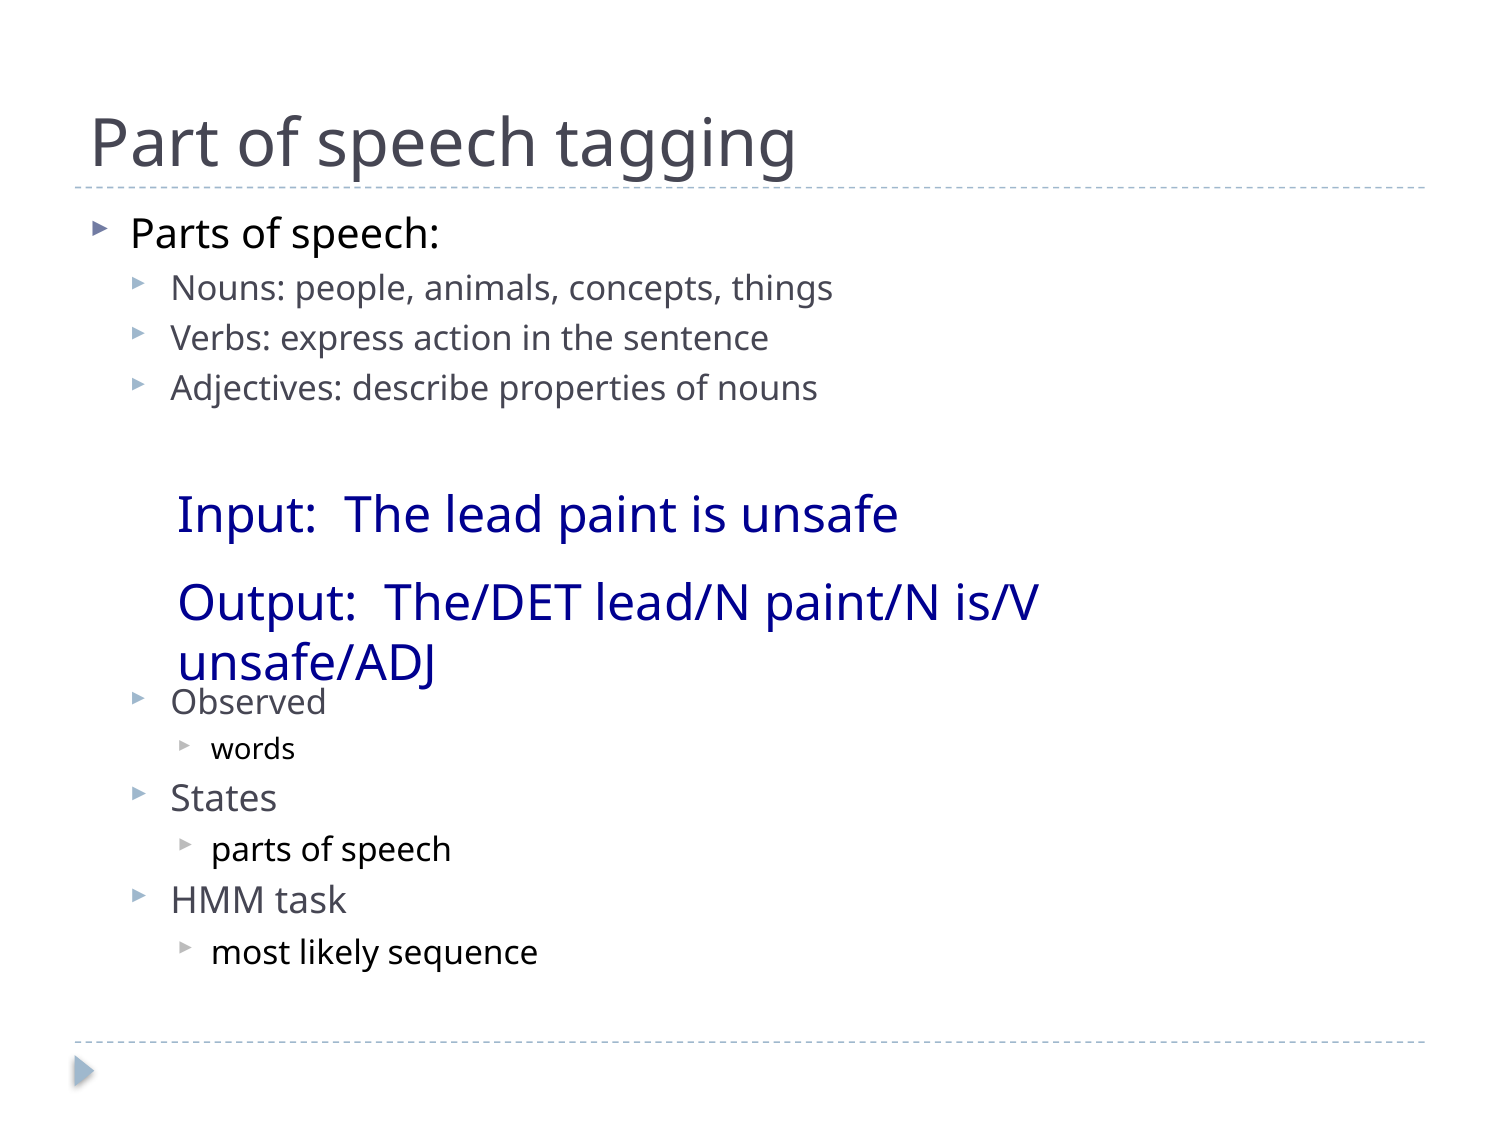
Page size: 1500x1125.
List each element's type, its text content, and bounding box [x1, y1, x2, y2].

text_box Input: The lead paint is unsafe [162, 474, 963, 550]
text_box Output: The/DET lead/N paint/N is/V unsafe/ADJ [162, 563, 1300, 698]
list Parts of speech: Nouns: people, animals, concepts, things Verbs: express action in the sentence Adjectives: describe properties of nouns Observed words States parts of speech HMM task most likely sequence [75, 200, 1425, 988]
title Part of speech tagging [75, 24, 1425, 188]
